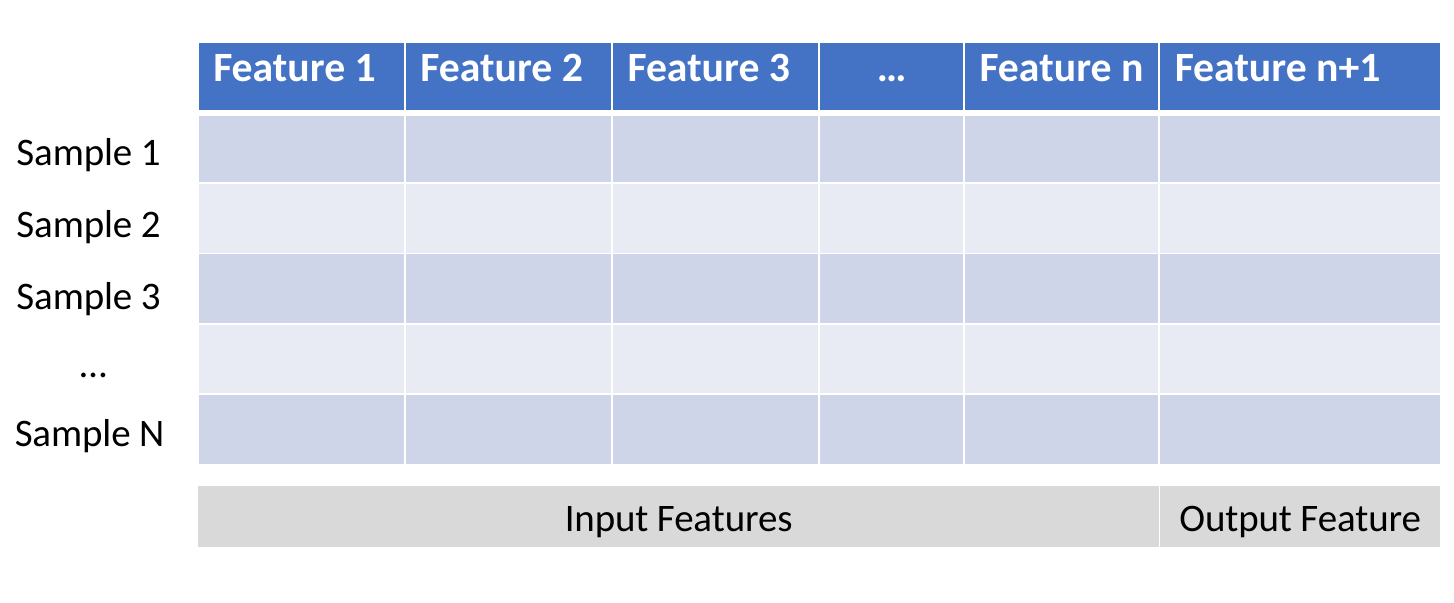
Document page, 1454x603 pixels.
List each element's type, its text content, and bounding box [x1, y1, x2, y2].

table_cell [406, 395, 611, 464]
text_box Sample N [0, 400, 184, 462]
table_cell [965, 395, 1158, 464]
table_cell [199, 325, 404, 393]
table_header … [820, 43, 963, 110]
table_cell [613, 116, 818, 182]
table_cell [1160, 395, 1440, 464]
table_cell [613, 254, 818, 323]
table_cell [820, 325, 963, 393]
table_cell [820, 184, 963, 253]
table_cell [199, 116, 404, 182]
table_cell [613, 184, 818, 253]
table_header Feature n+1 [1160, 43, 1440, 110]
table_cell [406, 116, 611, 182]
text_box Input Features [197, 485, 1159, 548]
table_cell [1160, 254, 1440, 323]
table_cell [406, 325, 611, 393]
table_cell [406, 184, 611, 253]
table_cell [613, 325, 818, 393]
table_cell [199, 254, 404, 323]
table_cell [820, 395, 963, 464]
table_cell [1160, 116, 1440, 182]
table_cell [1160, 325, 1440, 393]
table_header Feature 3 [613, 43, 818, 110]
table_cell [965, 325, 1158, 393]
text_box Sample 3 [1, 263, 185, 325]
table_cell [1160, 184, 1440, 253]
table_cell [965, 184, 1158, 253]
table_header Feature n [965, 43, 1158, 110]
table_cell [613, 395, 818, 464]
table_header Feature 2 [406, 43, 611, 110]
table_cell [406, 254, 611, 323]
table_cell [965, 116, 1158, 182]
text_box Output Feature [1159, 485, 1441, 548]
text_box Sample 2 [1, 190, 185, 253]
table_cell [820, 254, 963, 323]
table_cell [199, 184, 404, 253]
table_cell [965, 254, 1158, 323]
text_box Sample 1 [1, 118, 185, 181]
table_header Feature 1 [199, 43, 404, 110]
table_cell [199, 395, 404, 464]
text_box … [1, 331, 185, 394]
table_cell [820, 116, 963, 182]
